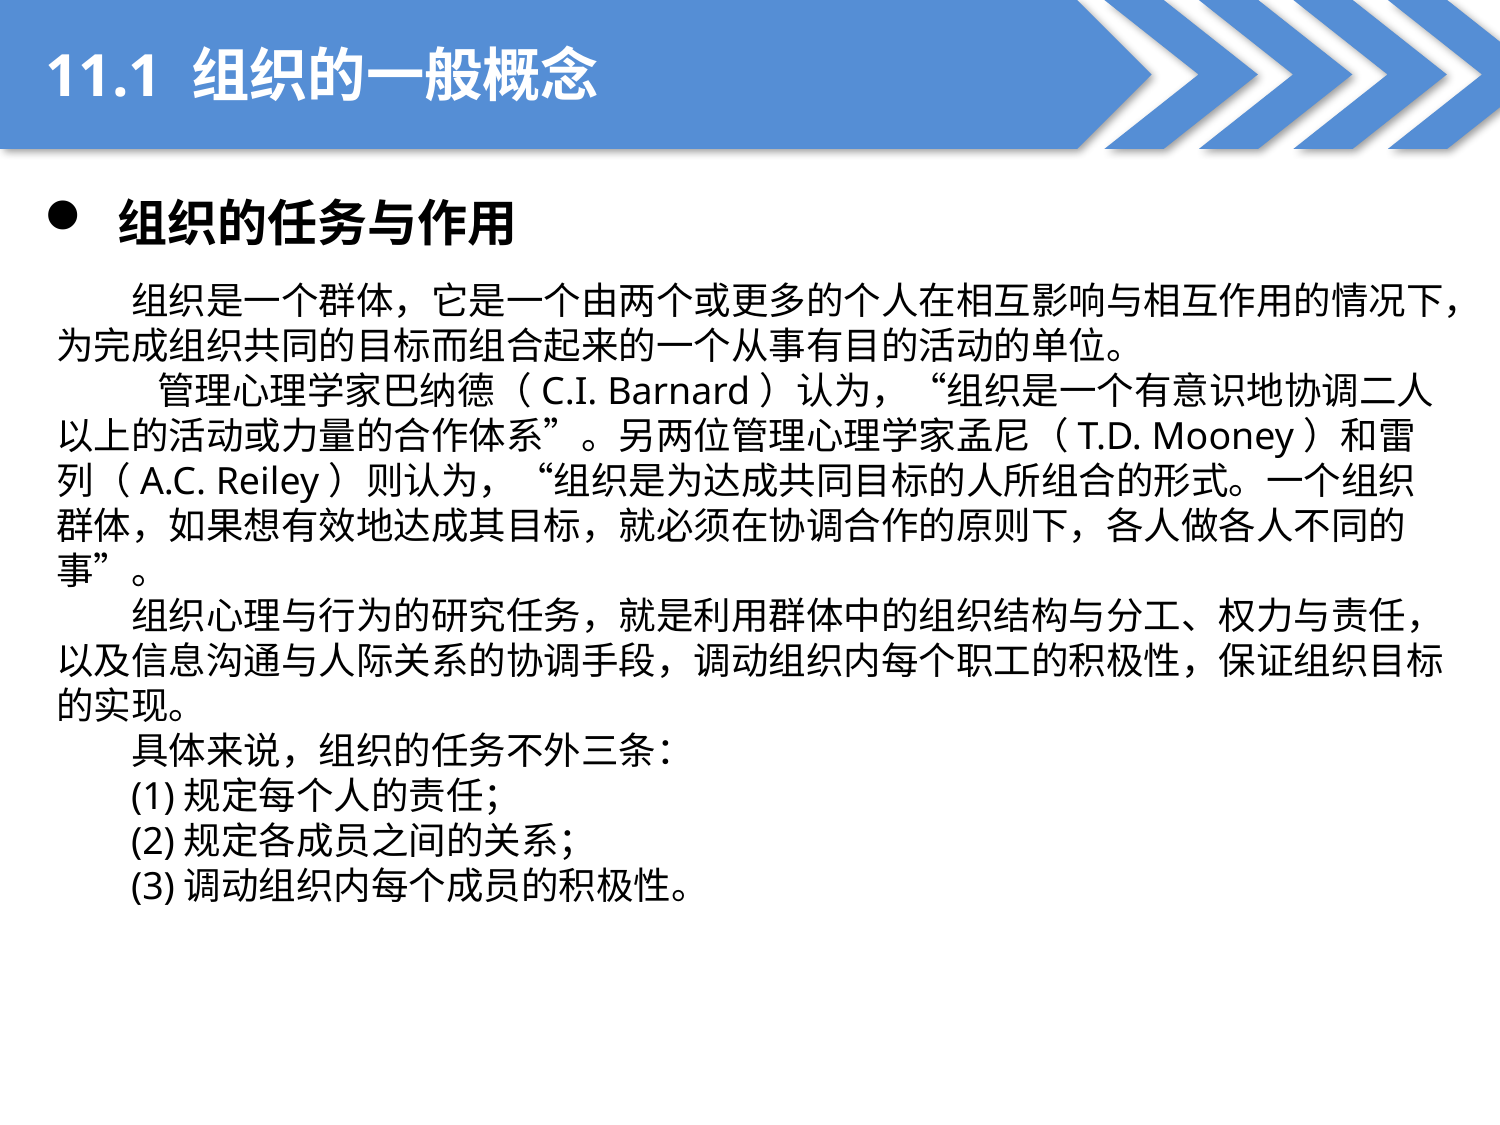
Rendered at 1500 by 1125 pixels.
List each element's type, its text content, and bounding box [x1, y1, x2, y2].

text_box 组织的任务与作用 [29, 184, 632, 260]
text_box 11.1 组织的一般概念 [30, 30, 614, 116]
text_box 组织是一个群体，它是一个由两个或更多的个人在相互影响与相互作用的情况下，为完成组织共同的目标而组合起来的一个从事有目的活动的单位。 管理心理学家巴纳德（C.I. Barnard）认为，“组织是一个有意识地协调二人以上的活动或力量的合作体系”。另两位管理心理学家孟尼（T.D. Mooney）和雷列（A.C. Reiley）则认为，“组织是为达成共同目标的人所组合的形式。一个组织群体，如果想有效地达成其目标，就必须在协调合作的原则下，各人做各人不同的事”。 组织心理与行为的研究任务，就是利用群体中的组织结构与分工、权力与责任，以及信息沟通与人际关系的协调手段，调动组织内每个职工的积极性，保证组织目标的实现。 具体来说，组织的任务不外三条： (1)规定每个人的责任； (2)规定各成员之间的关系； (3)调动组织内每个成员的积极性。 [41, 269, 1459, 915]
